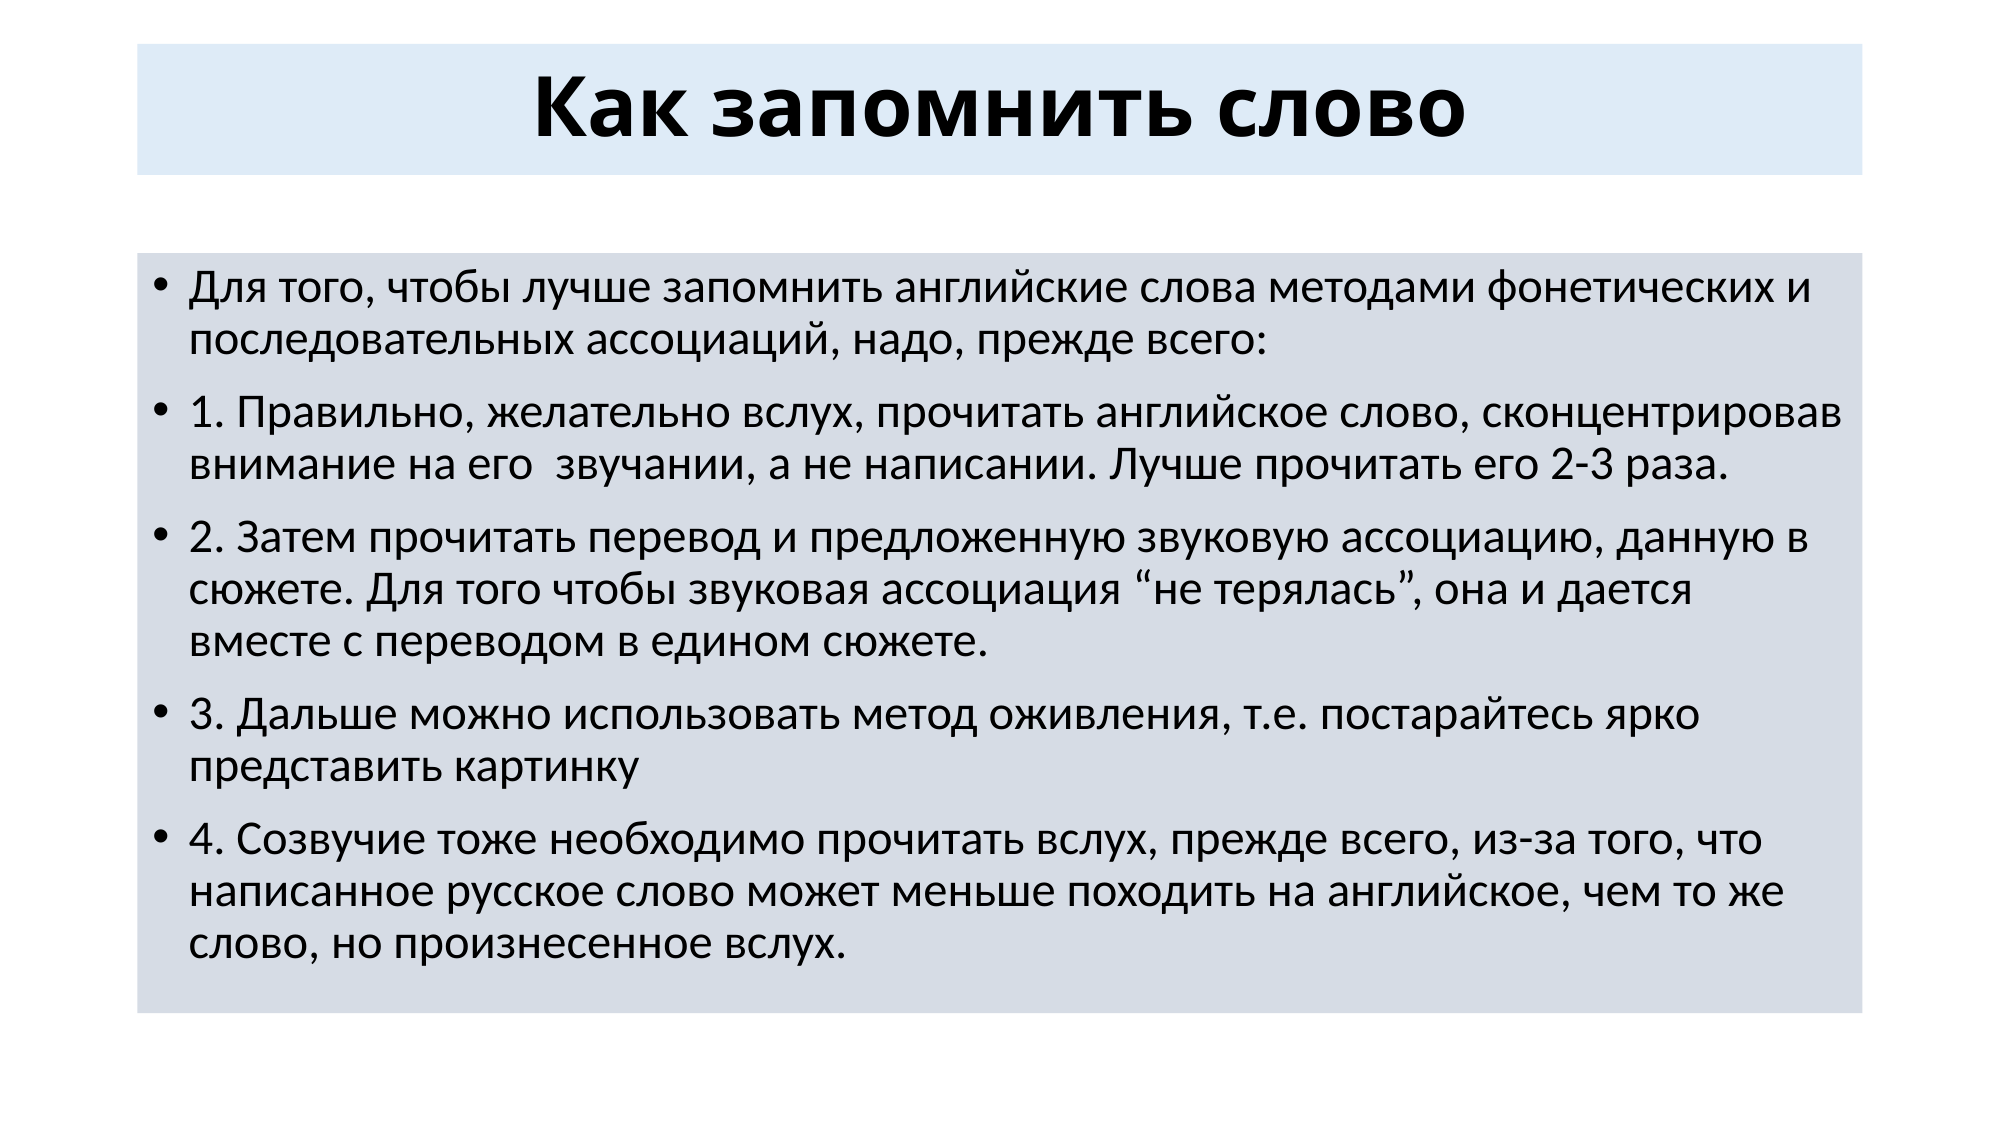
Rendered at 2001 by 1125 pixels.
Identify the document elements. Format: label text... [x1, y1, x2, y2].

title Как запомнить слово [137, 43, 1863, 175]
list Для того, чтобы лучше запомнить английские слова методами фонетических и последовательных ассоциаций, надо, прежде всего: 1. Правильно, желательно вслух, прочитать английское слово, сконцентрировав внимание на его звучании, а не написании. Лучше прочитать его 2-3 раза. 2. Затем прочитать перевод и предложенную звуковую ассоциацию, данную в сюжете. Для того чтобы звуковая ассоциация “не терялась”, она и дается вместе с переводом в едином сюжете. 3. Дальше можно использовать метод оживления, т.е. постарайтесь ярко представить картинку 4. Созвучие тоже необходимо прочитать вслух, прежде всего, из-за того, что написанное русское слово может меньше походить на английское, чем то же слово, но произнесенное вслух. [137, 253, 1863, 1014]
